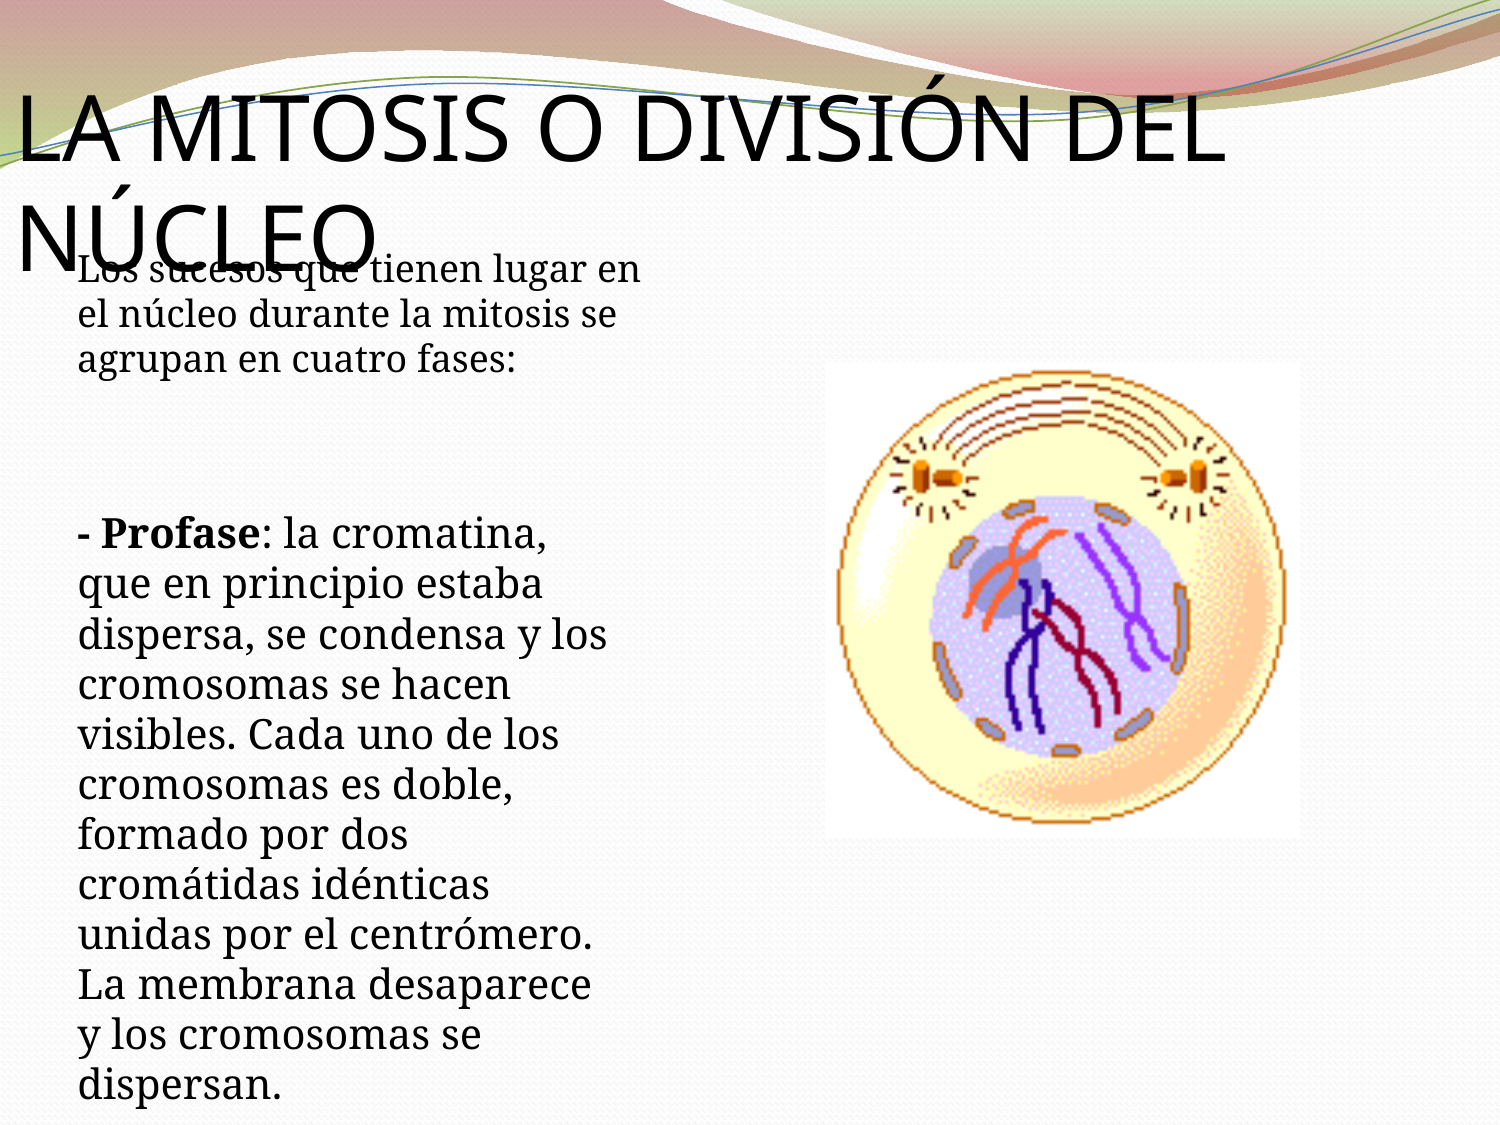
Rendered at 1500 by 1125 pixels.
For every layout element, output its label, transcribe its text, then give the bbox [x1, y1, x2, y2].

text_box - Profase: la cromatina, que en principio estaba dispersa, se condensa y los cromosomas se hacen visibles. Cada uno de los cromosomas es doble, formado por dos cromátidas idénticas unidas por el centrómero. La membrana desaparece y los cromosomas se dispersan. [62, 499, 638, 1115]
text_box LA MITOSIS O DIVISIÓN DEL NÚCLEO [0, 62, 1500, 298]
text_box Los sucesos que tienen lugar en el núcleo durante la mitosis se agrupan en cuatro fases: [62, 237, 675, 445]
picture [824, 362, 1301, 838]
